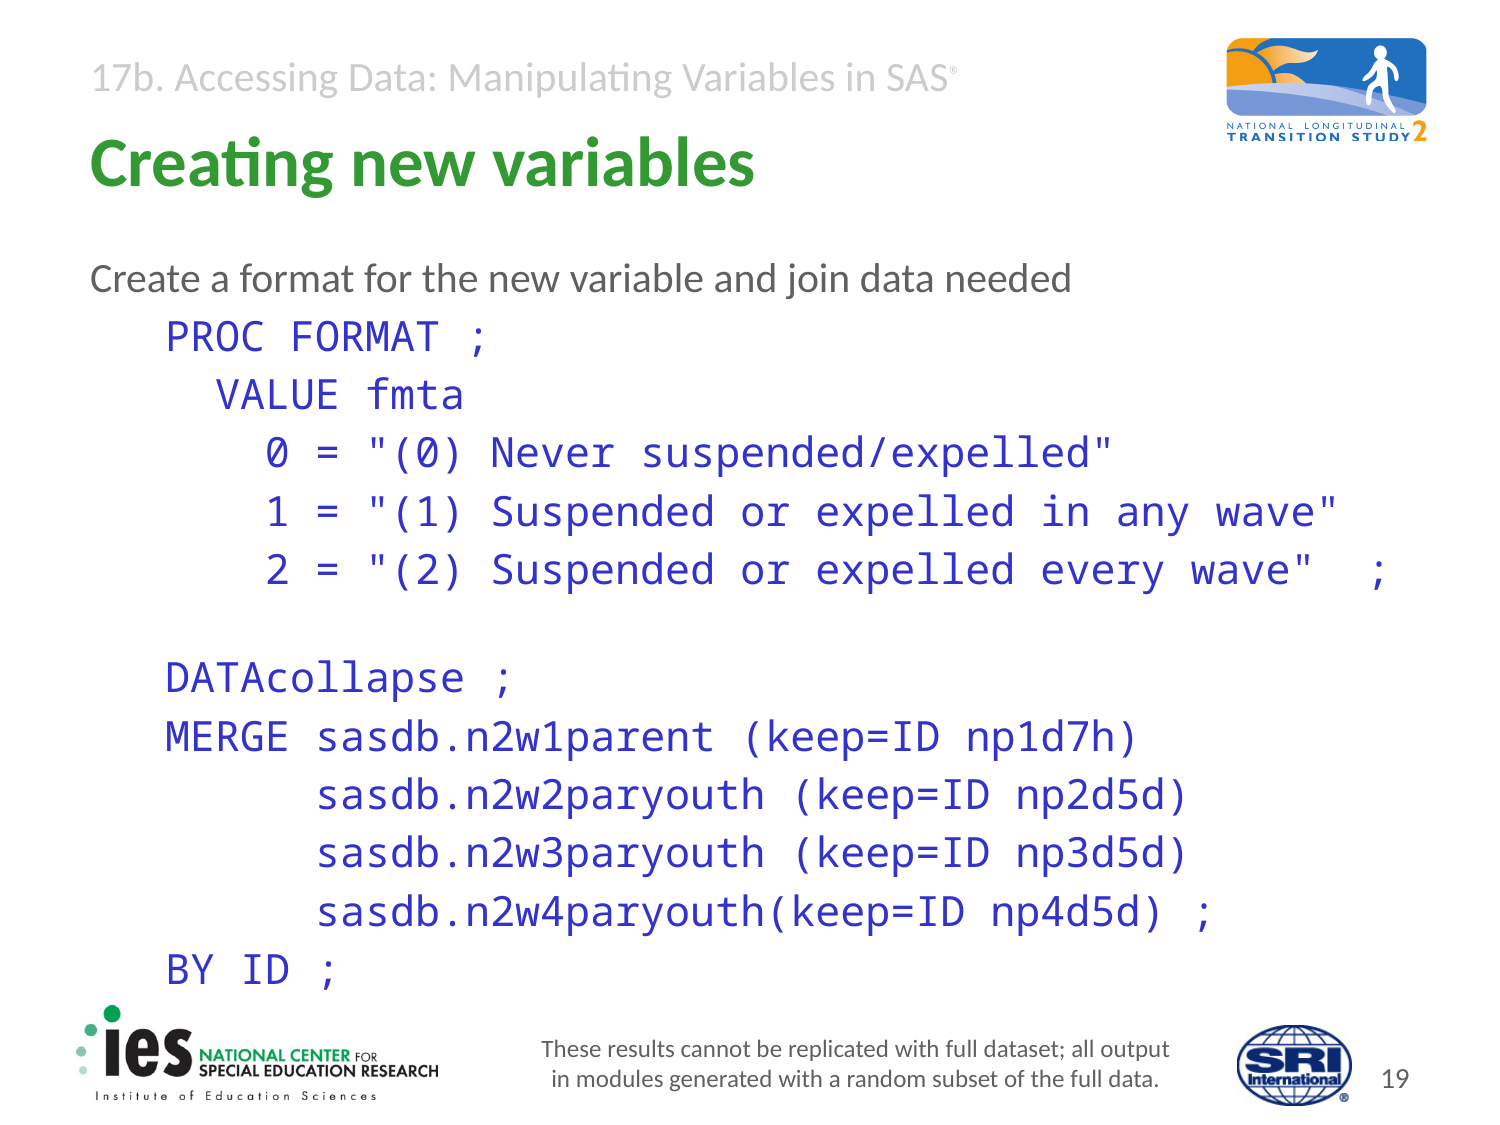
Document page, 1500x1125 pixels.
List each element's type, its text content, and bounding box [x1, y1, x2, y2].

footer These results cannot be replicated with full dataset; all output in modules generated with a random subset of the full data. [437, 1024, 1276, 1104]
title Creating new variables [74, 90, 1426, 226]
picture [76, 1005, 438, 1100]
picture [1237, 1025, 1352, 1106]
slide_number 18 [1321, 1051, 1426, 1125]
list Create a format for the new variable and join data needed PROC FORMAT ; VALUE fmta 0 = "(0) Never suspended/expelled" 1 = "(1) Suspended or expelled in any wave" 2 = "(2) Suspended or expelled every wave" ; DATAcollapse ; MERGE sasdb.n2w1parent (keep=ID np1d7h) sasdb.n2w2paryouth (keep=ID np2d5d) sasdb.n2w3paryouth (keep=ID np3d5d) sasdb.n2w4paryouth(keep=ID np4d5d) ; BY ID ; [74, 243, 1426, 987]
